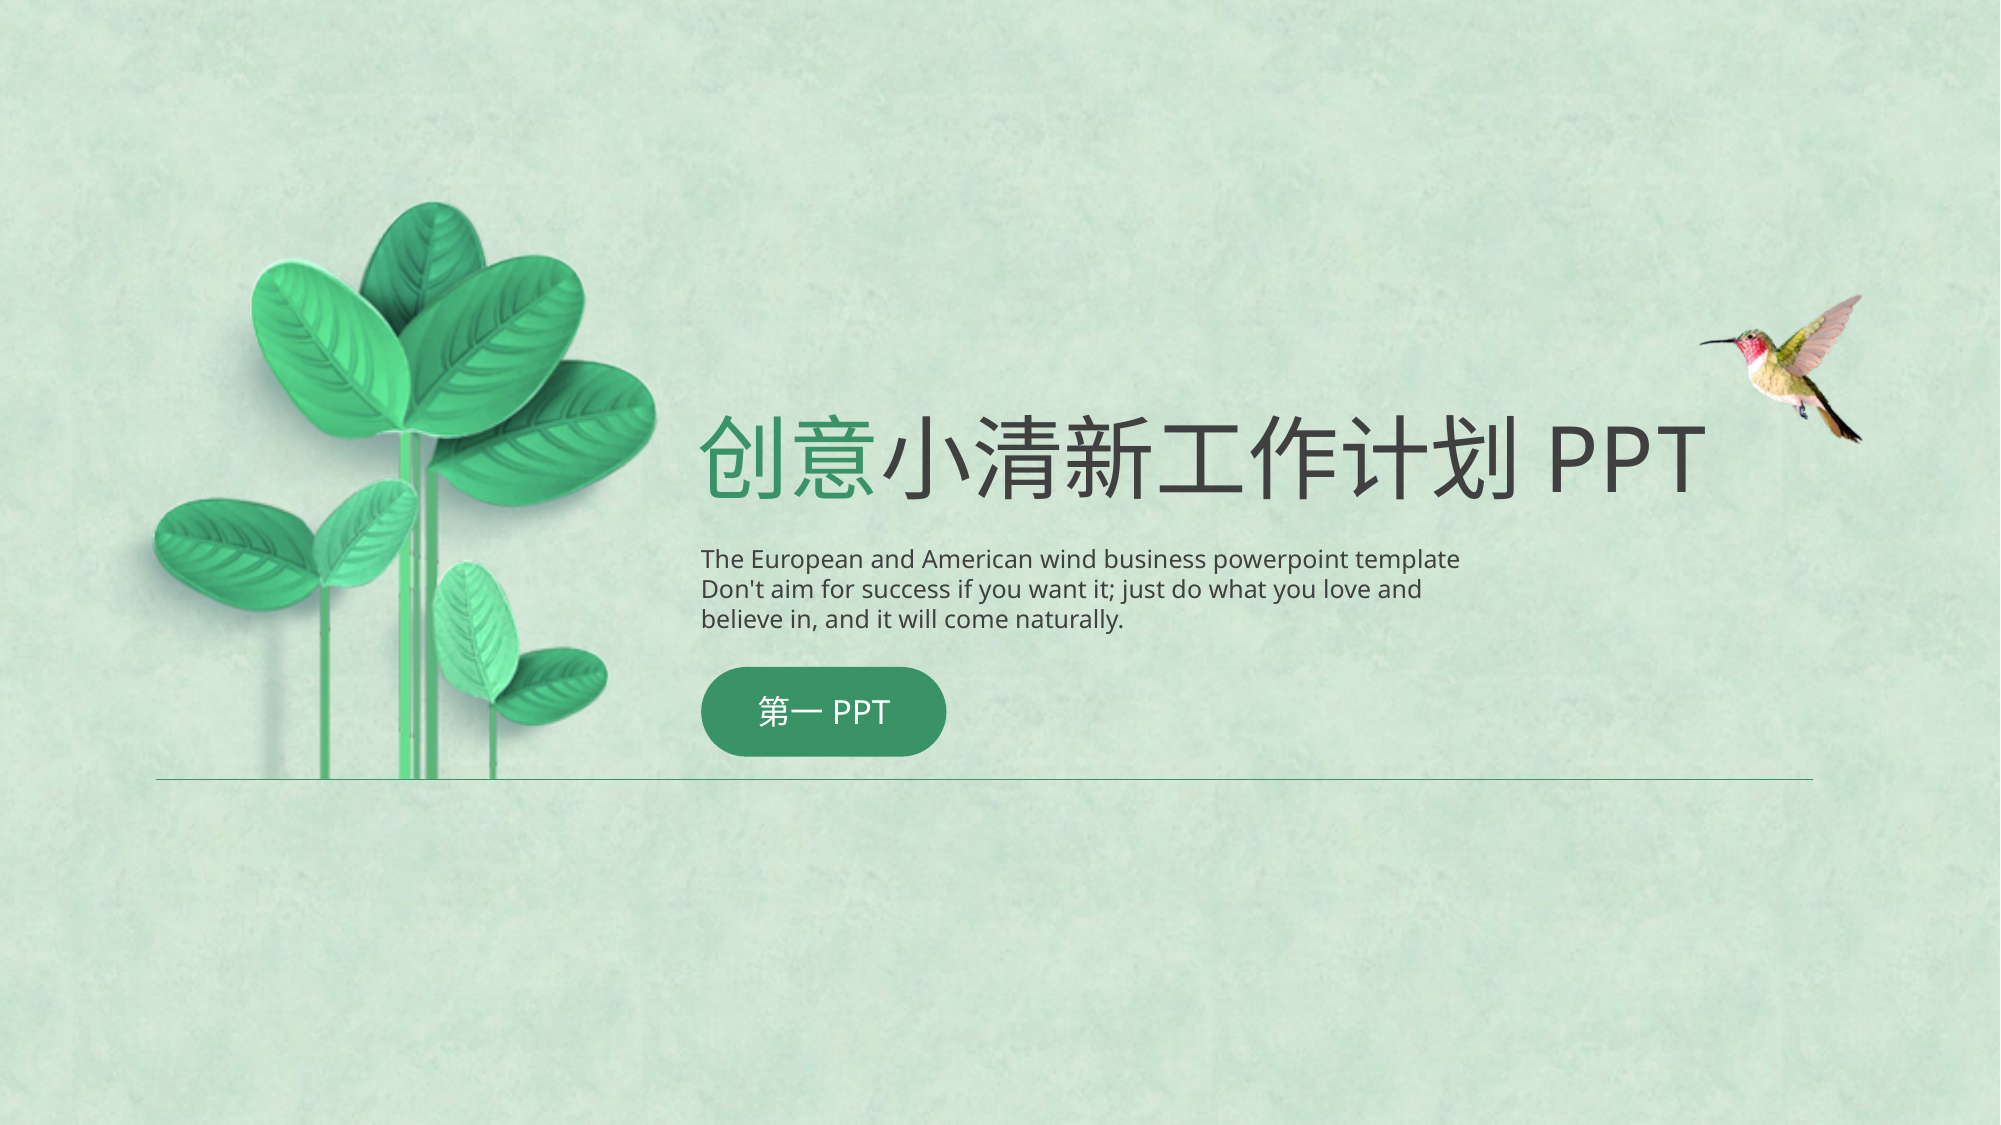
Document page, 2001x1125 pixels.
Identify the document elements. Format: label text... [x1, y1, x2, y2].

text_box 创意小清新工作计划PPT [950, 393, 1853, 518]
picture [0, 0, 2001, 1125]
text_box The European and American wind business powerpoint template Don't aim for success if you want it; just do what you love and believe in, and it will come naturally. [950, 536, 1525, 672]
